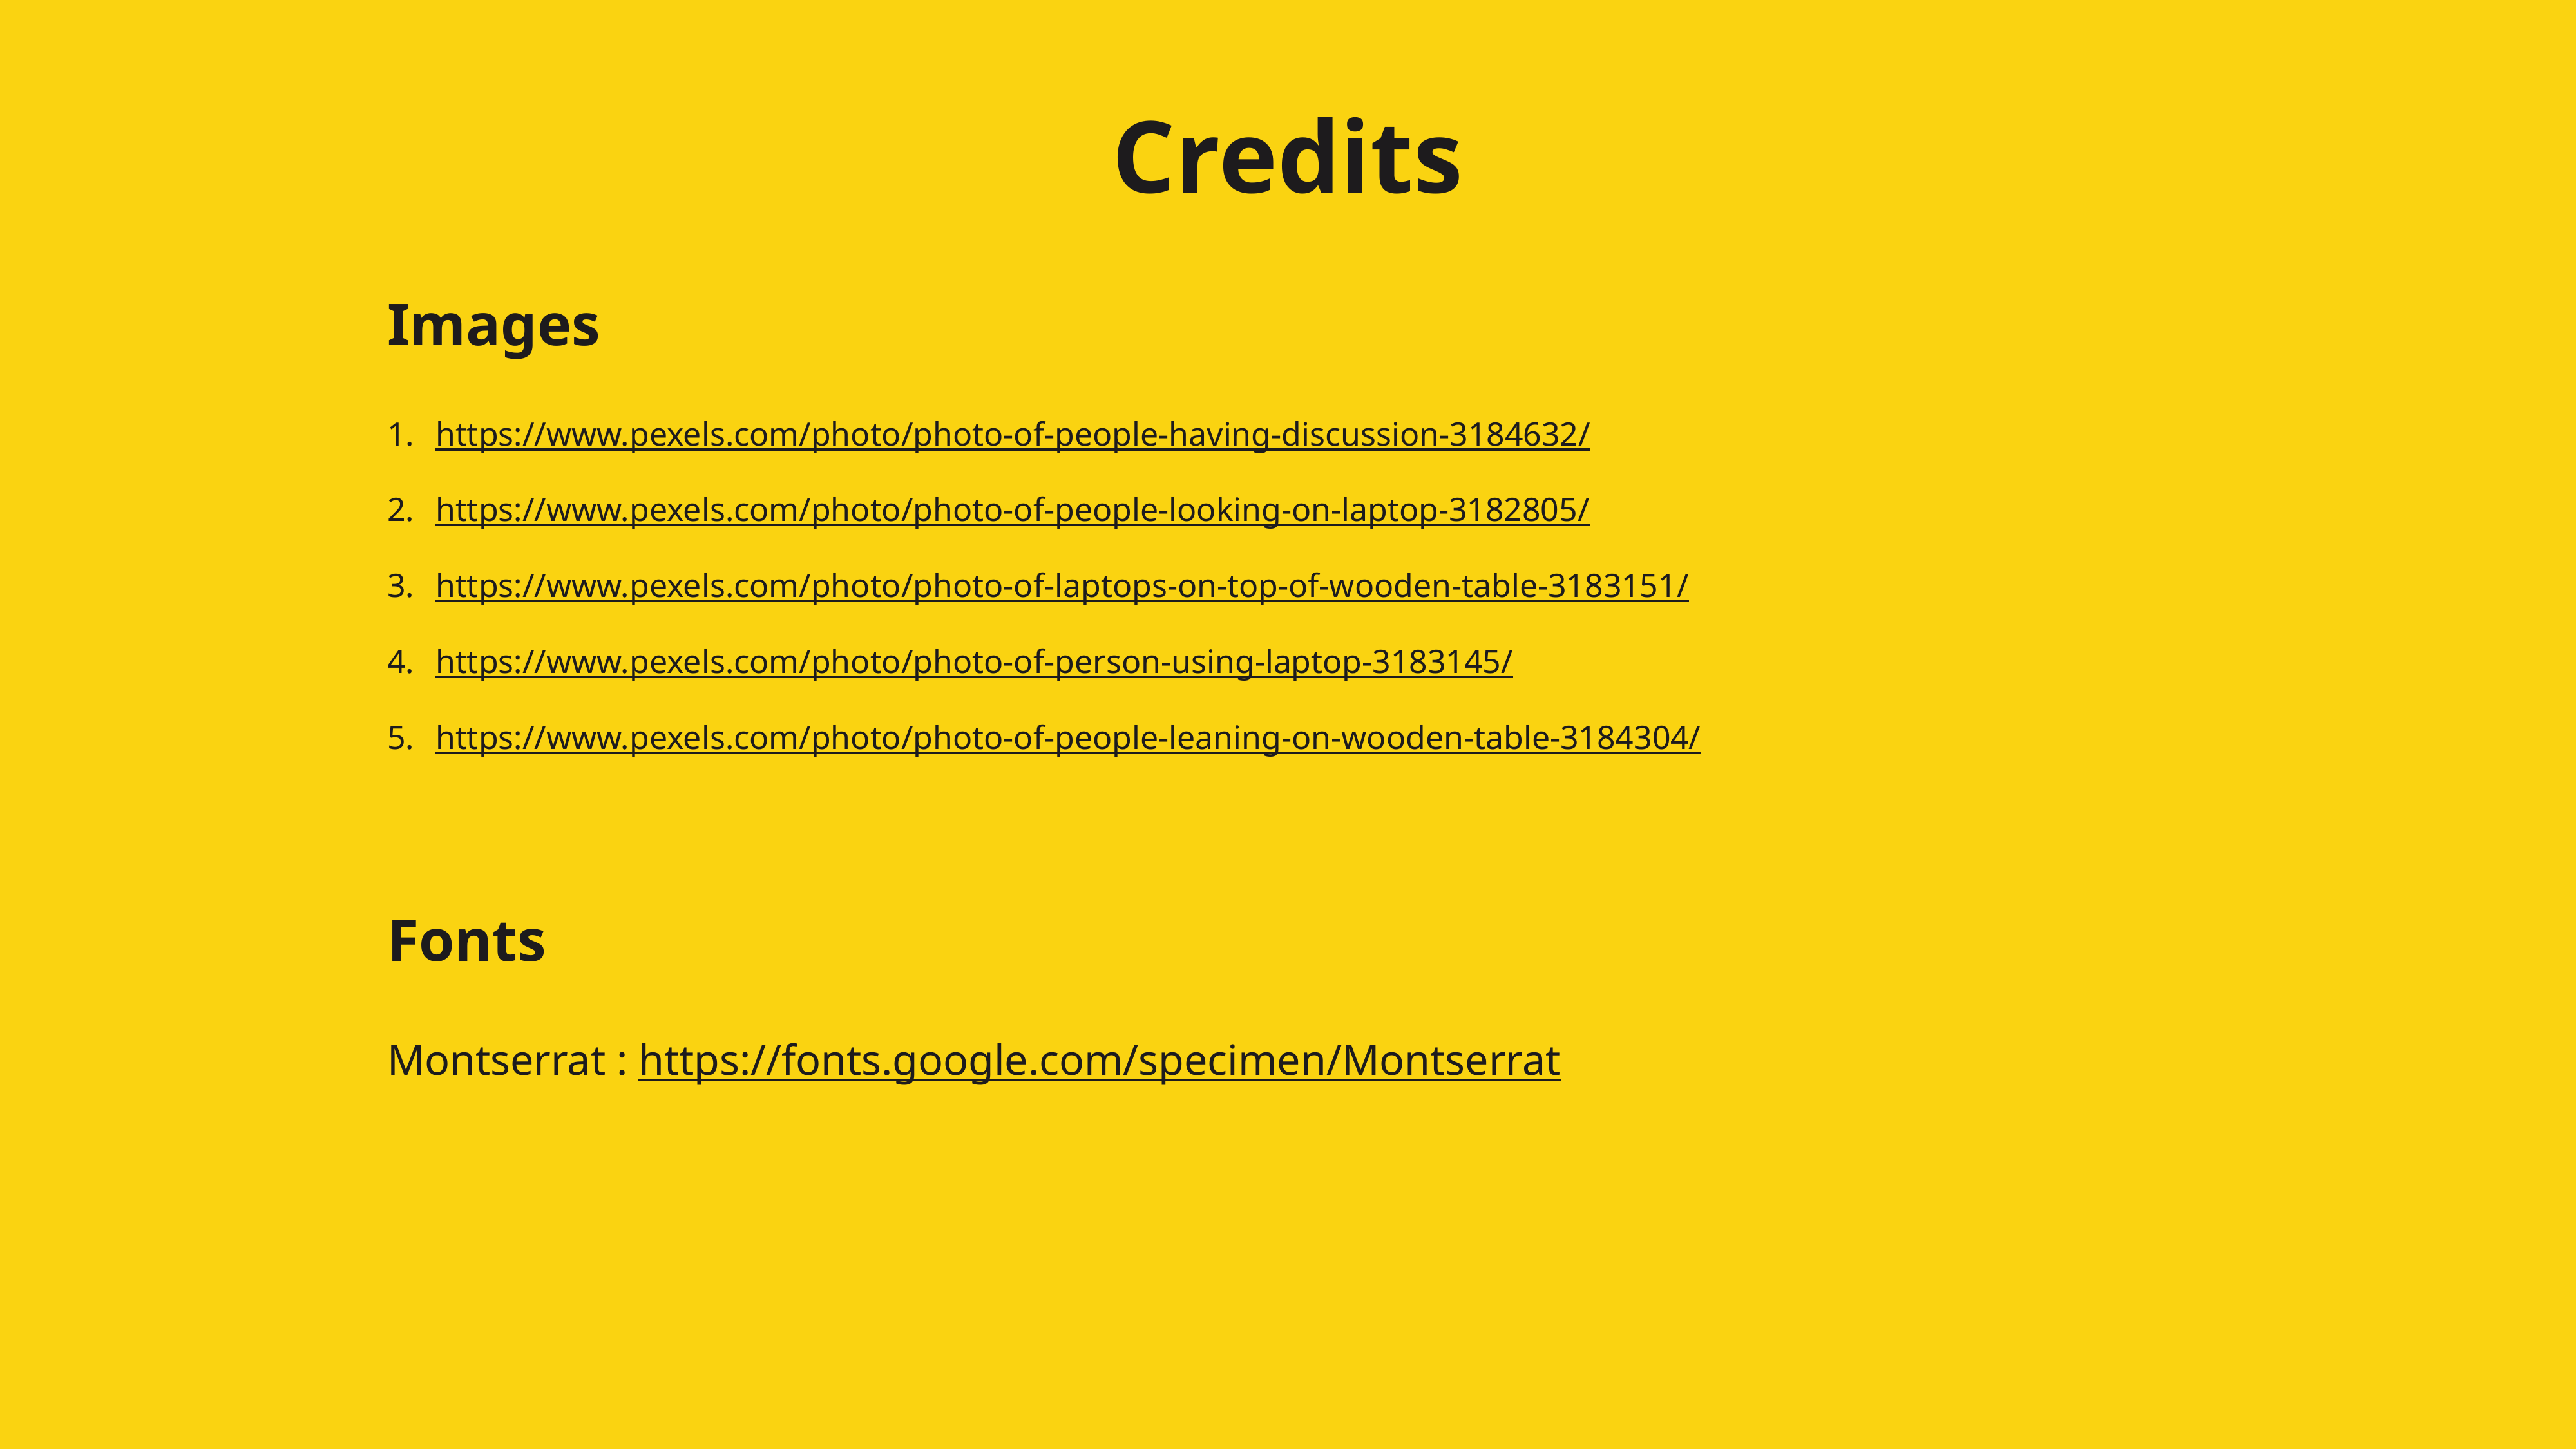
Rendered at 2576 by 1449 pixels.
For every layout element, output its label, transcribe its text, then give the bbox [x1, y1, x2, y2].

text_box Images [377, 276, 2253, 362]
text_box Montserrat : https://fonts.google.com/specimen/Montserrat [377, 1009, 2199, 1095]
text_box Fonts [377, 891, 2199, 978]
text_box https://www.pexels.com/photo/photo-of-people-having-discussion-3184632/ https://www.pexels.com/photo/photo-of-people-looking-on-laptop-3182805/ https://www.pexels.com/photo/photo-of-laptops-on-top-of-wooden-table-3183151/ https://www.pexels.com/photo/photo-of-person-using-laptop-3183145/ https://www.pexels.com/photo/photo-of-people-leaning-on-wooden-table-3184304/ [377, 393, 2199, 766]
text_box Credits [160, 77, 2416, 218]
